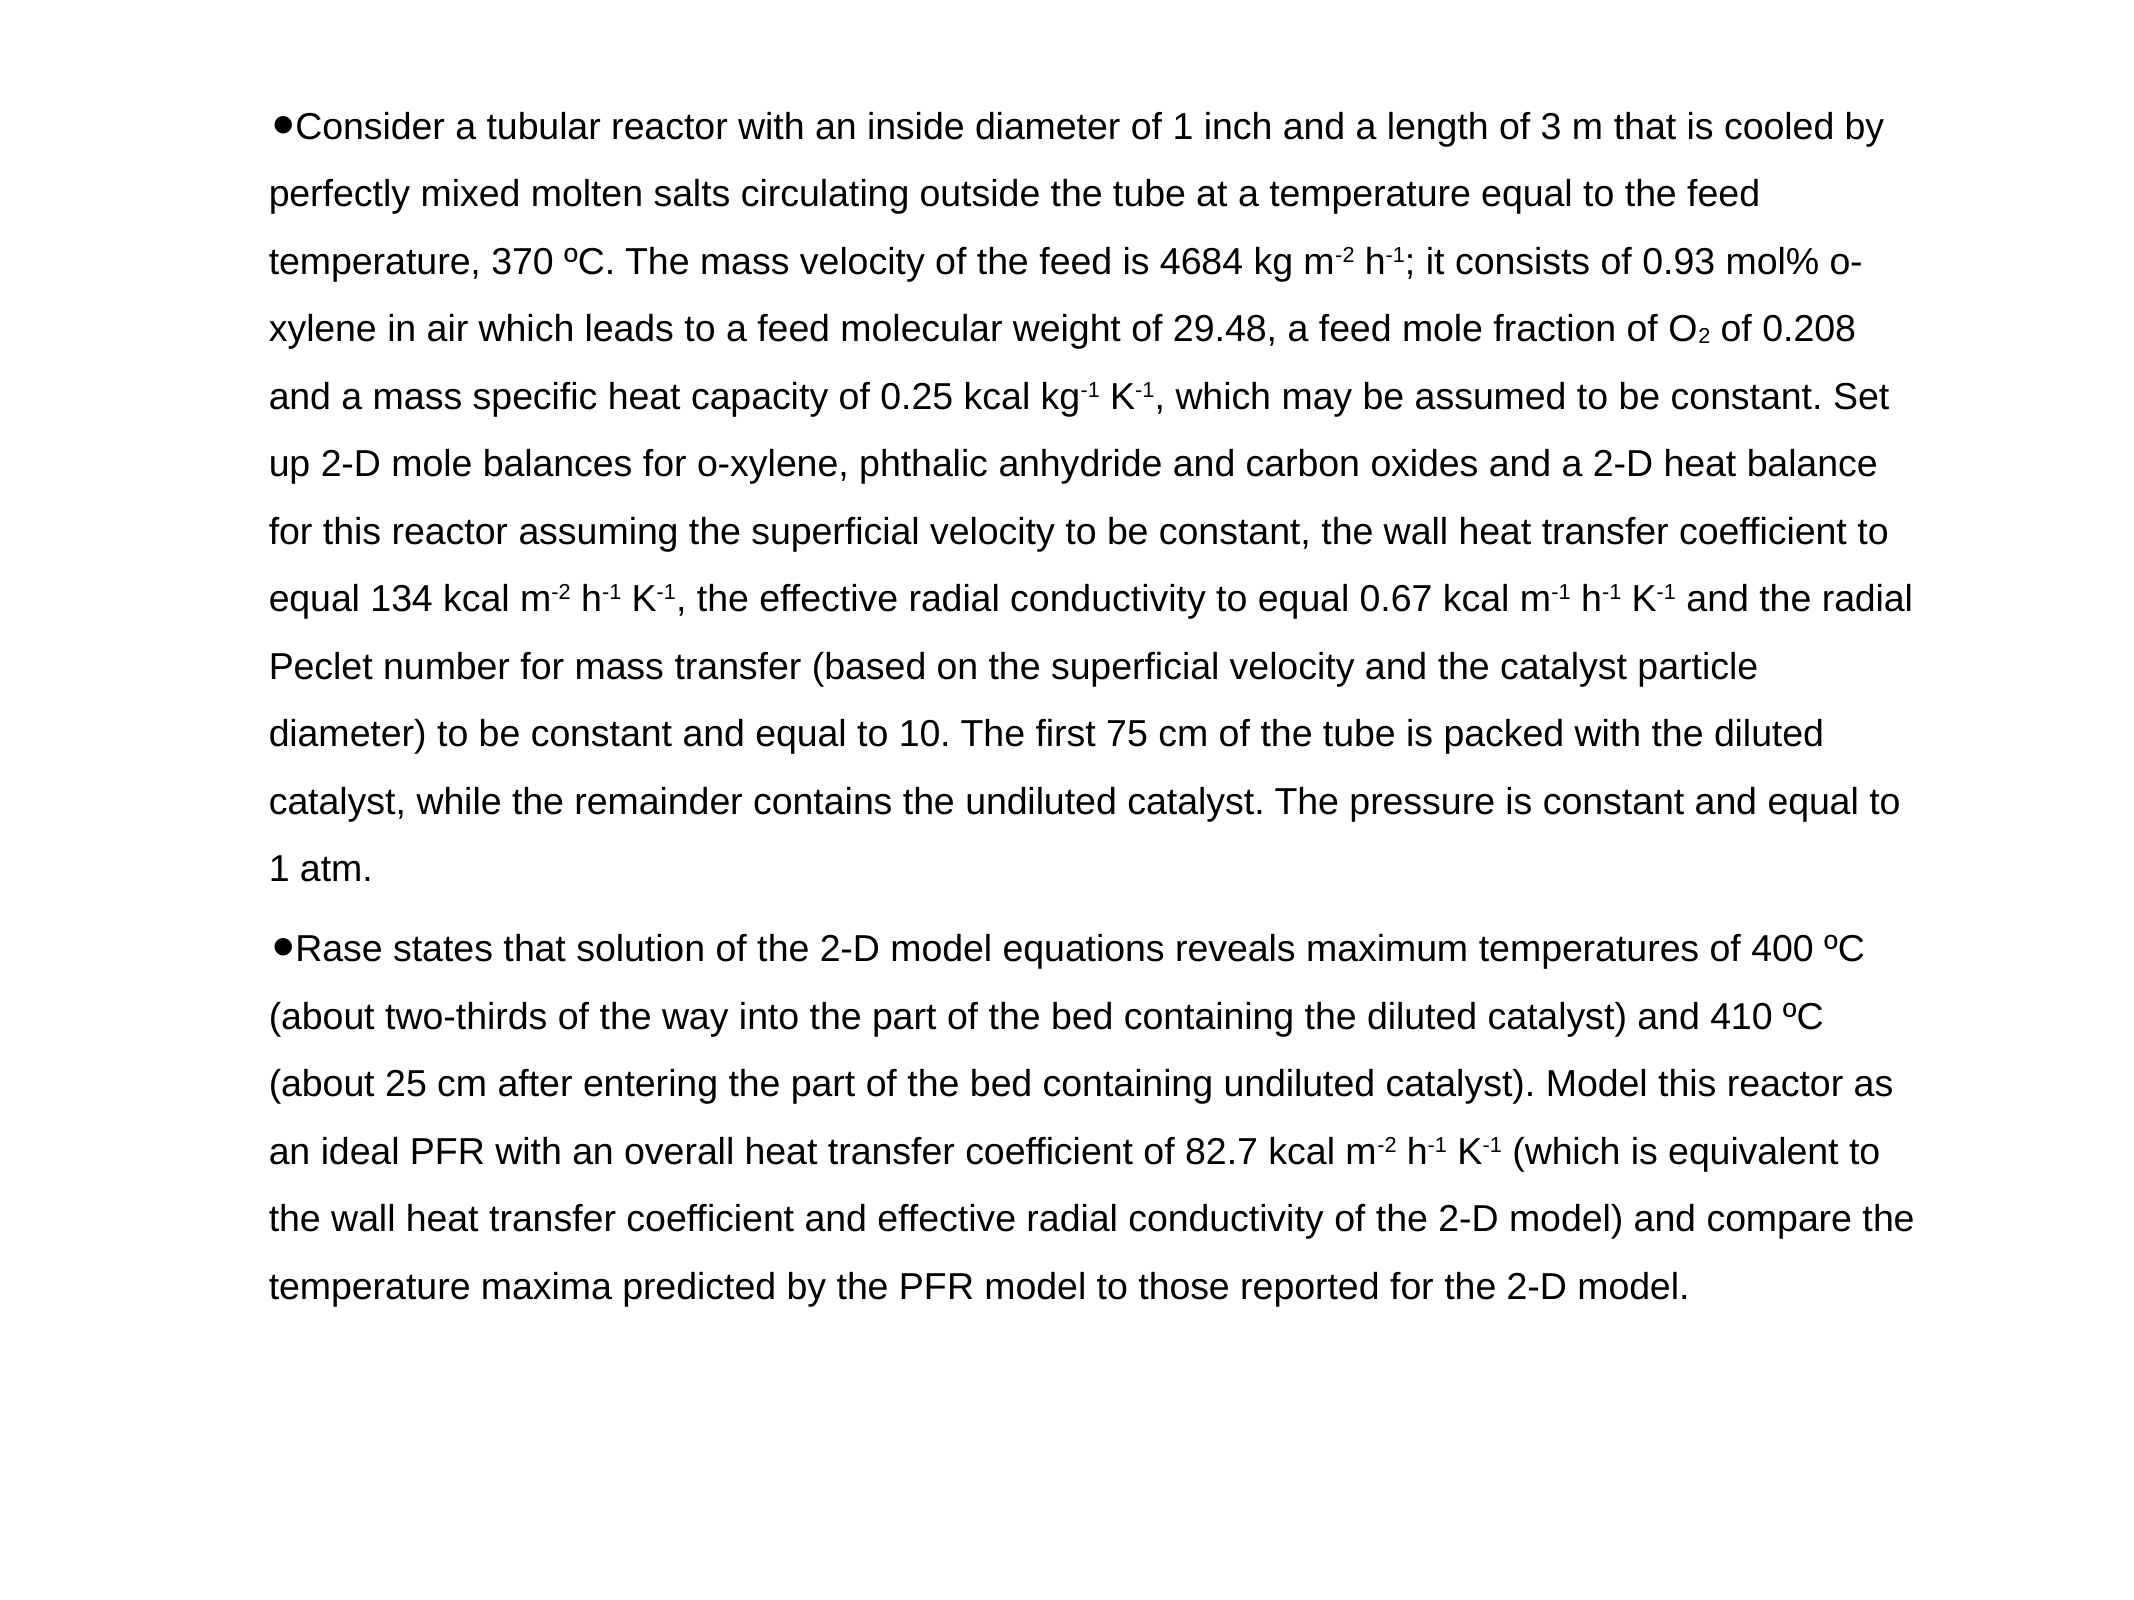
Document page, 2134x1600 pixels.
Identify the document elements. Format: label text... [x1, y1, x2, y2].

list Consider a tubular reactor with an inside diameter of 1 inch and a length of 3 m that is cooled by perfectly mixed molten salts circulating outside the tube at a temperature equal to the feed temperature, 370 ºC. The mass velocity of the feed is 4684 kg m-2 h-1; it consists of 0.93 mol% o-xylene in air which leads to a feed molecular weight of 29.48, a feed mole fraction of O2 of 0.208 and a mass specific heat capacity of 0.25 kcal kg-1 K-1, which may be assumed to be constant. Set up 2-D mole balances for o-xylene, phthalic anhydride and carbon oxides and a 2-D heat balance for this reactor assuming the superficial velocity to be constant, the wall heat transfer coefficient to equal 134 kcal m-2 h-1 K-1, the effective radial conductivity to equal 0.67 kcal m-1 h-1 K-1 and the radial Peclet number for mass transfer (based on the superficial velocity and the catalyst particle diameter) to be constant and equal to 10. The first 75 cm of the tube is packed with the diluted catalyst, while the remainder contains the undiluted catalyst. The pressure is constant and equal to 1 atm. Rase states that solution of the 2-D model equations reveals maximum temperatures of 400 ºC (about two-thirds of the way into the part of the bed containing the diluted catalyst) and 410 ºC (about 25 cm after entering the part of the bed containing undiluted catalyst). Model this reactor as an ideal PFR with an overall heat transfer coefficient of 82.7 kcal m-2 h-1 K-1 (which is equivalent to the wall heat transfer coefficient and effective radial conductivity of the 2-D model) and compare the temperature maxima predicted by the PFR model to those reported for the 2-D model. [208, 70, 1925, 1478]
